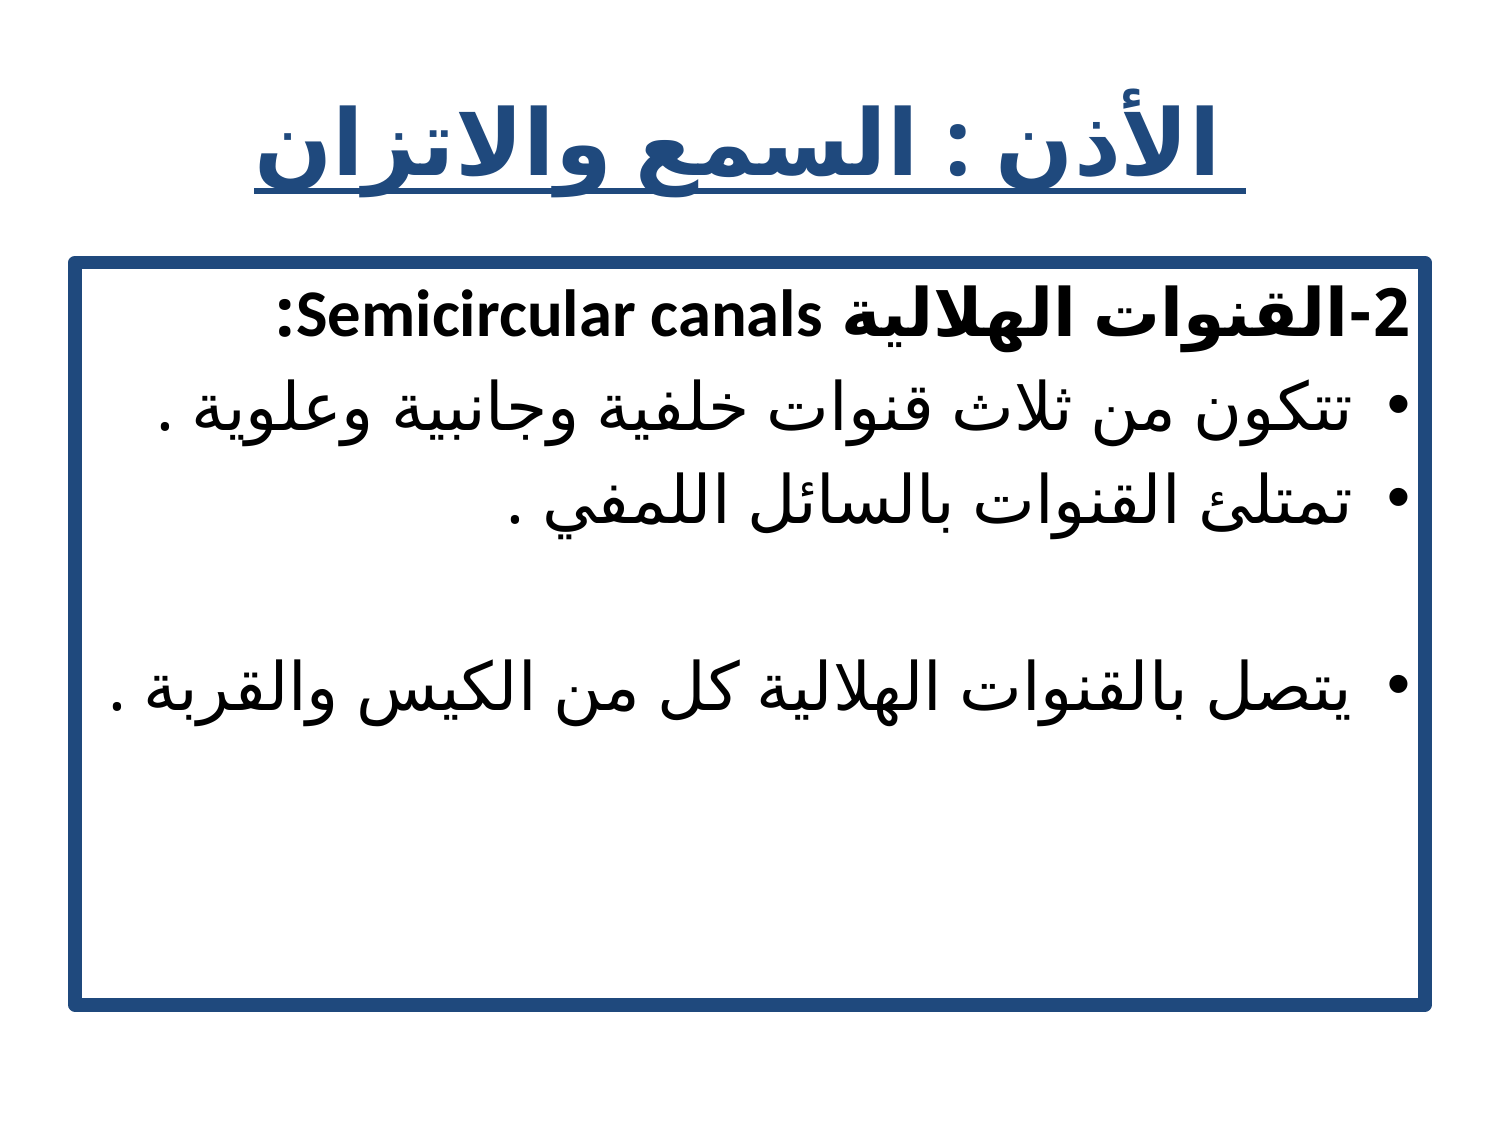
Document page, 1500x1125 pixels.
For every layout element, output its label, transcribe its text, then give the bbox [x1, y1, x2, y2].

list 2-القنوات الهلالية Semicircular canals: تتكون من ثلاث قنوات خلفية وجانبية وعلوية . تمتلئ القنوات بالسائل اللمفي . يتصل بالقنوات الهلالية كل من الكيس والقربة . [75, 262, 1425, 1005]
title الأذن : السمع والاتزان [75, 45, 1425, 233]
